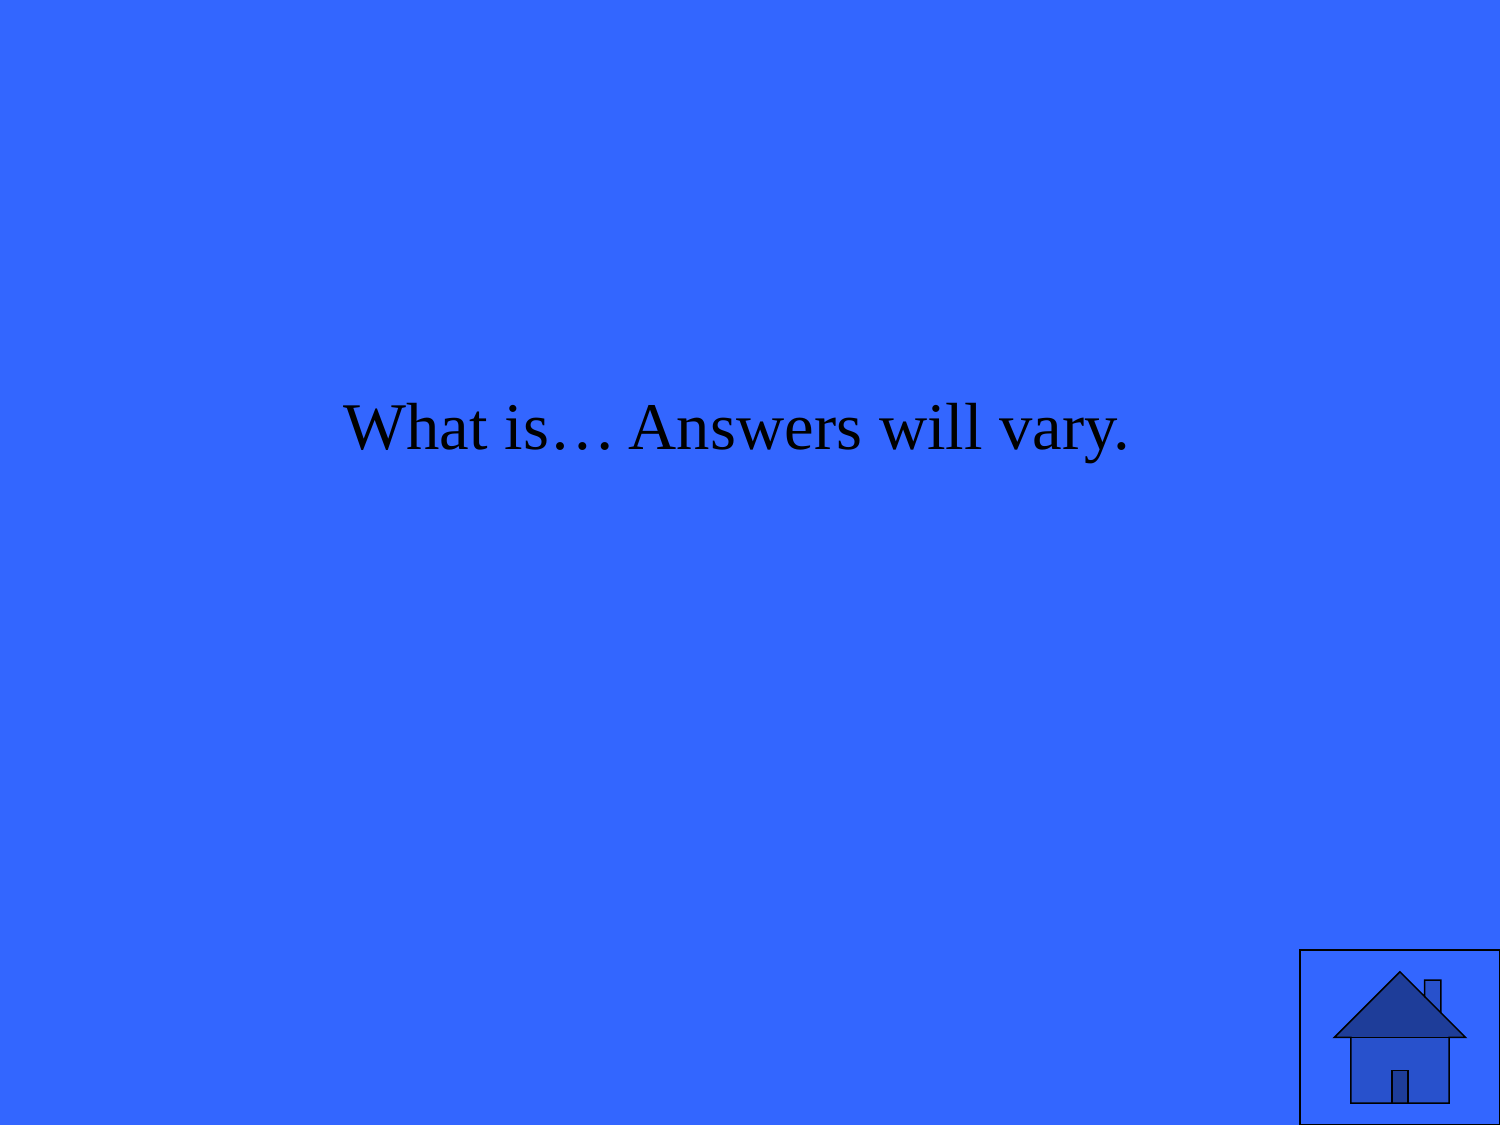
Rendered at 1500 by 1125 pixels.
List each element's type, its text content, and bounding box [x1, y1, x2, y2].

subtitle What is… Answers will vary. [212, 374, 1263, 663]
text_box [1299, 950, 1500, 1125]
